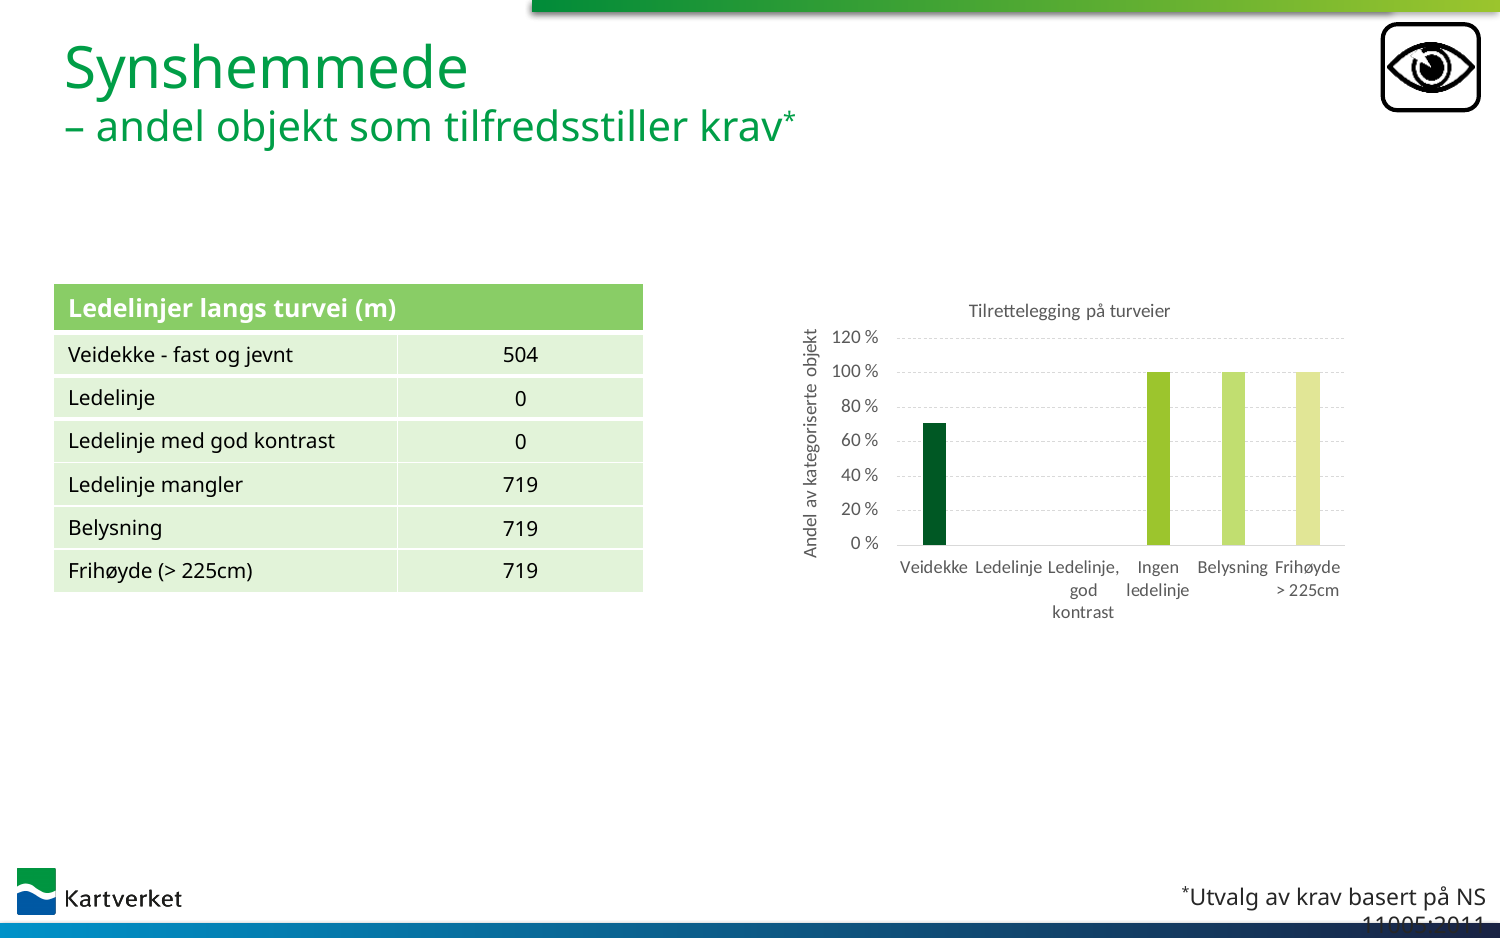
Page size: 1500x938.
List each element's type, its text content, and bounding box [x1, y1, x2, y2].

table_cell Frihøyde (> 225cm) [54, 550, 397, 592]
table_cell Ledelinje mangler [54, 463, 397, 505]
table_cell 0 [398, 378, 643, 417]
table_cell Ledelinje med god kontrast [54, 421, 397, 462]
table_cell Veidekke - fast og jevnt [54, 335, 397, 374]
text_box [1382, 24, 1480, 111]
picture [791, 291, 1348, 630]
table_cell Ledelinje [54, 378, 397, 417]
table_header Ledelinjer langs turvei (m) [54, 284, 643, 330]
table_cell 0 [398, 421, 643, 462]
text_box Synshemmede – andel objekt som tilfredsstiller krav* [49, 24, 1431, 158]
table_cell 719 [398, 507, 643, 548]
table_cell Belysning [54, 507, 397, 548]
table_cell 504 [398, 335, 643, 374]
table_cell 719 [398, 550, 643, 592]
text_box *Utvalg av krav basert på NS 11005:2011 [1068, 873, 1500, 938]
table_cell 719 [398, 463, 643, 505]
